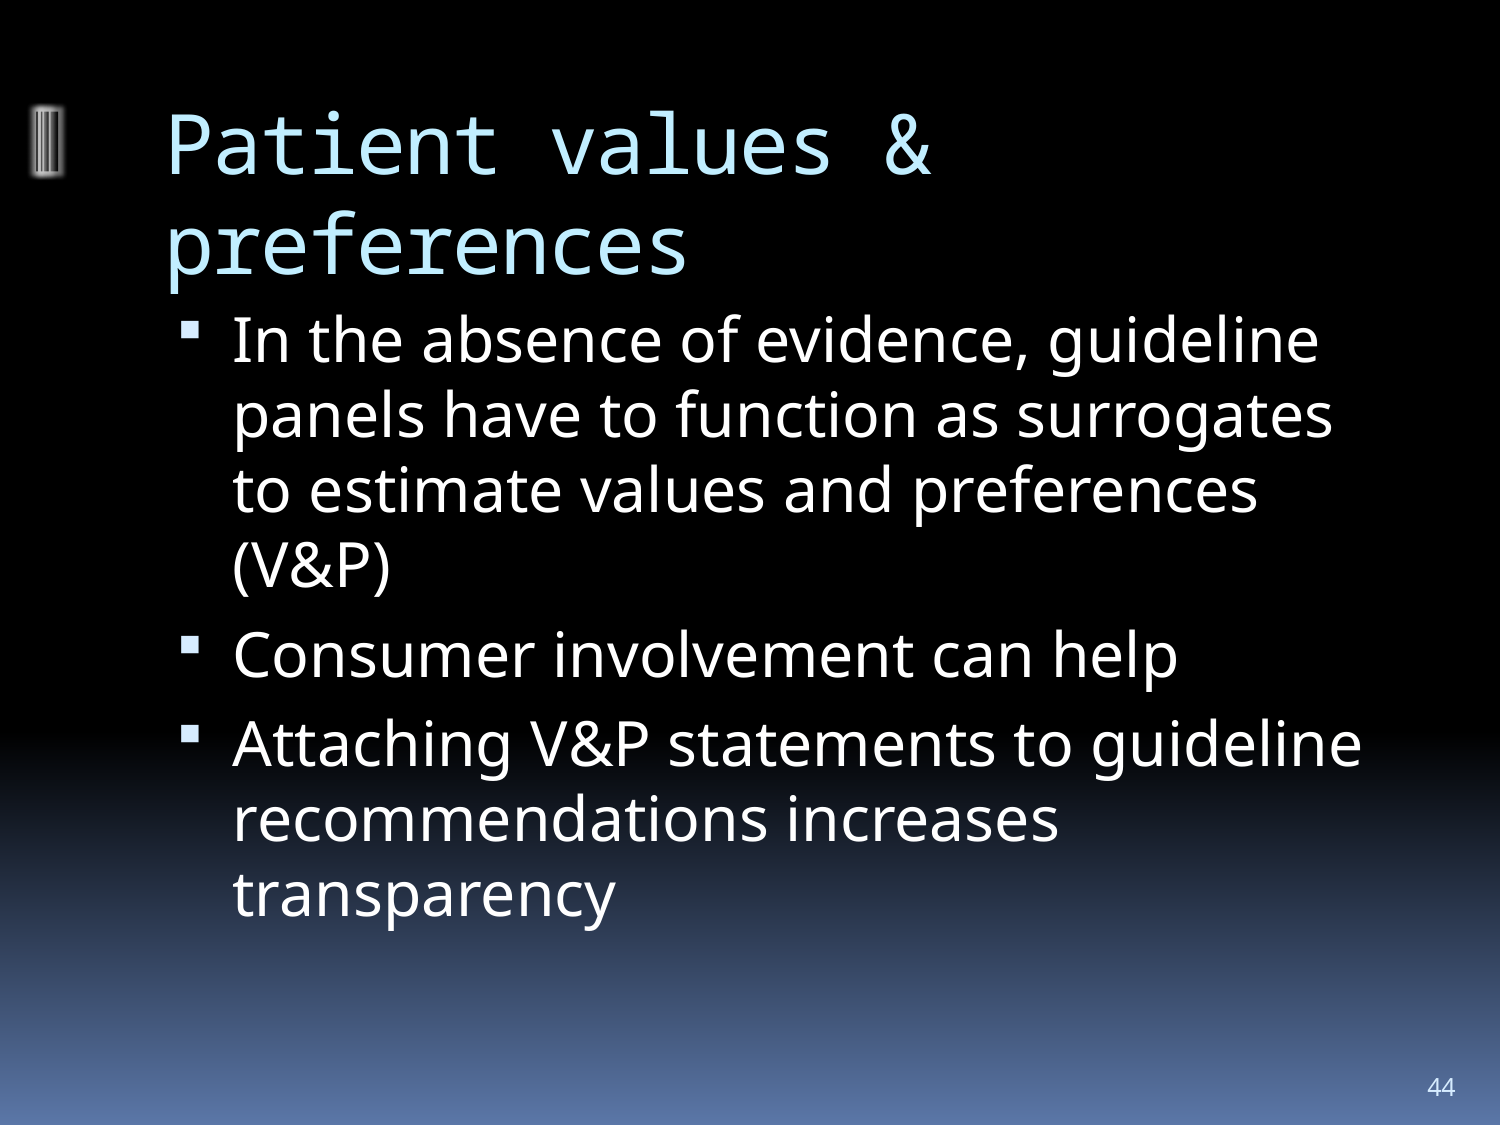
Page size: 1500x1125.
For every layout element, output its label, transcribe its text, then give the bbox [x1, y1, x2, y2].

list In the absence of evidence, guideline panels have to function as surrogates to estimate values and preferences (V&P) Consumer involvement can help Attaching V&P statements to guideline recommendations increases transparency [149, 292, 1426, 1043]
slide_number 44 [1412, 1052, 1488, 1113]
title Patient values & preferences [150, 84, 1425, 235]
